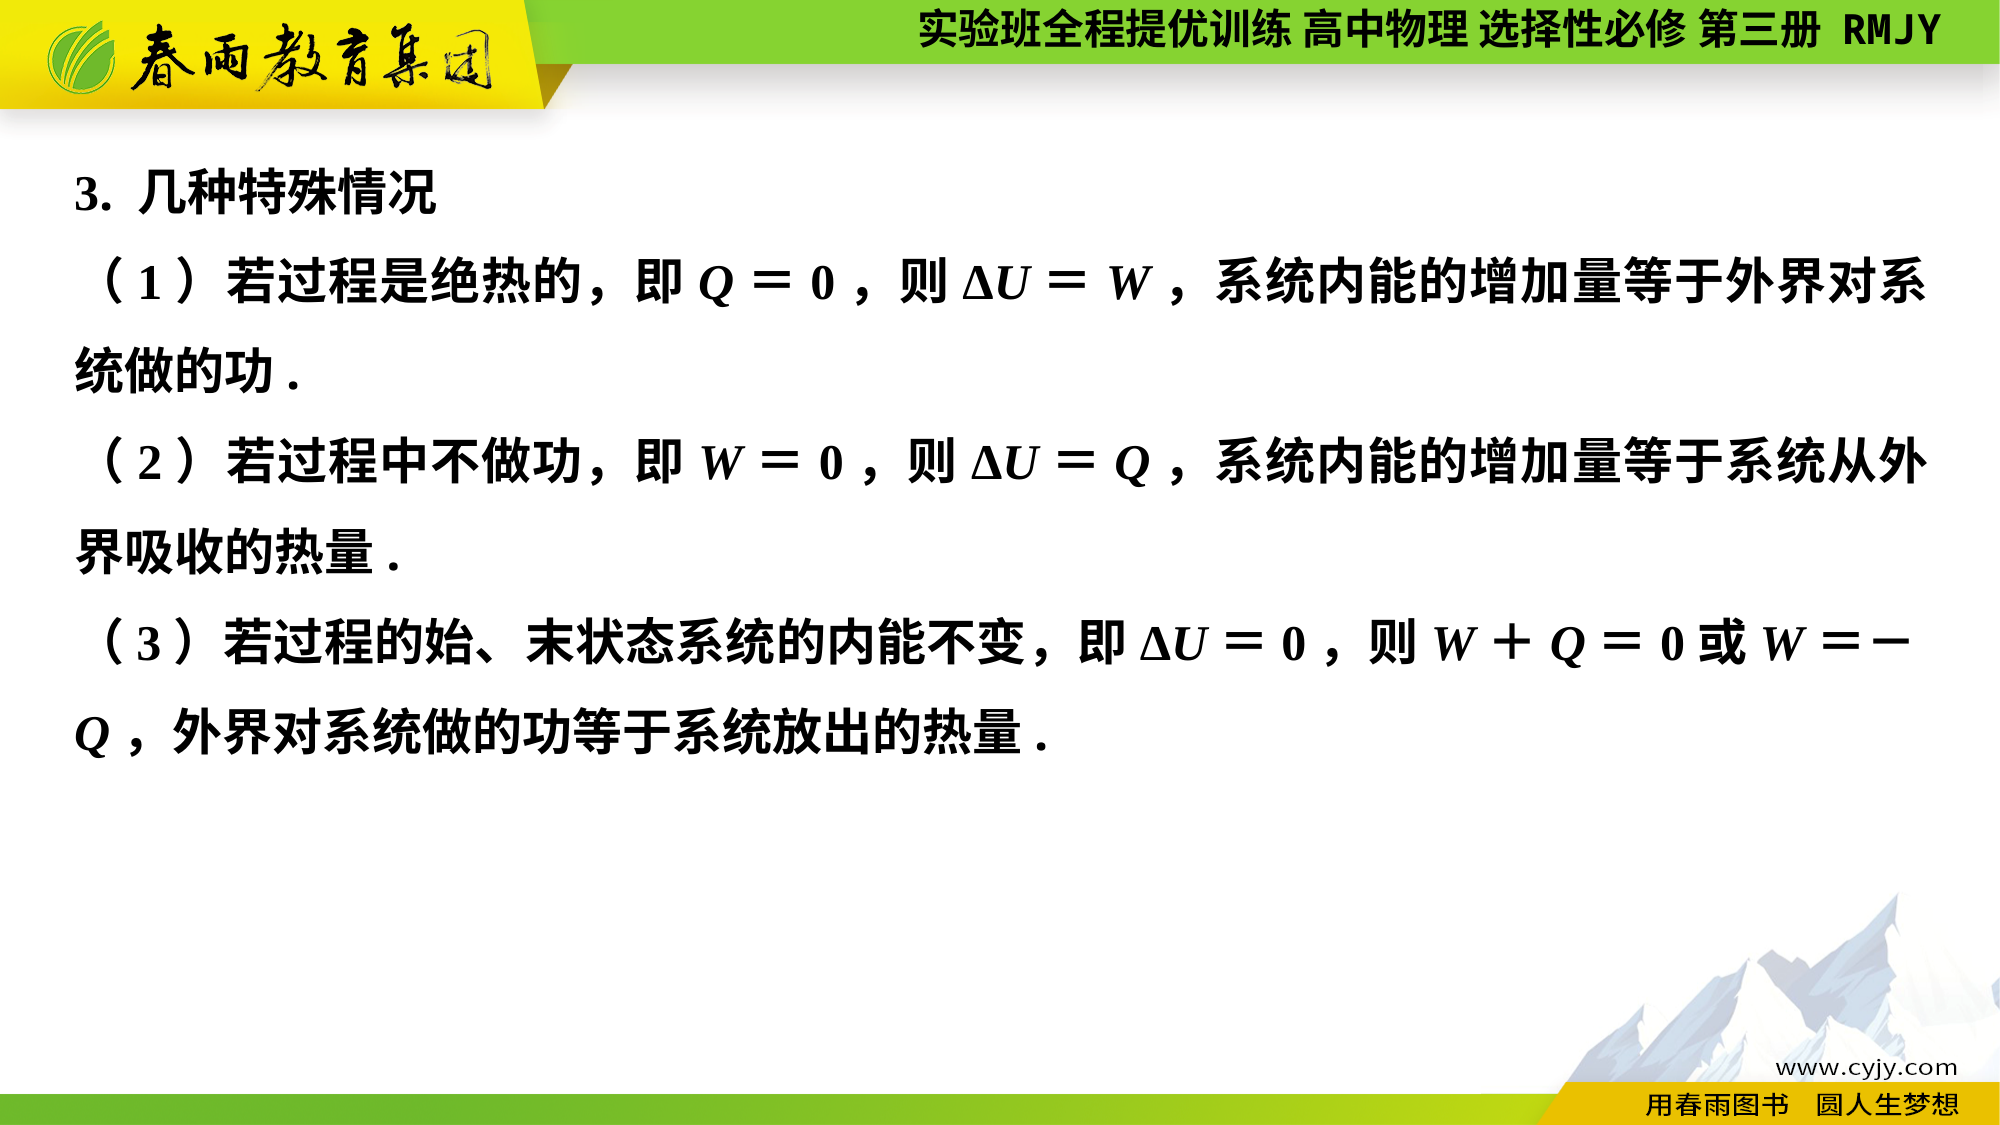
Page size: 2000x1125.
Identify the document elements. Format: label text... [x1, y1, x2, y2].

picture [0, 0, 2000, 1125]
list 3. 几种特殊情况 （1）若过程是绝热的，即Q＝0，则ΔU＝W，系统内能的增加量等于外界对系统做的功. （2）若过程中不做功，即W＝0，则ΔU＝Q，系统内能的增加量等于系统从外界吸收的热量. （3）若过程的始、末状态系统的内能不变，即ΔU＝0，则W＋Q＝0或W＝－Q，外界对系统做的功等于系统放出的热量. [59, 122, 1944, 763]
